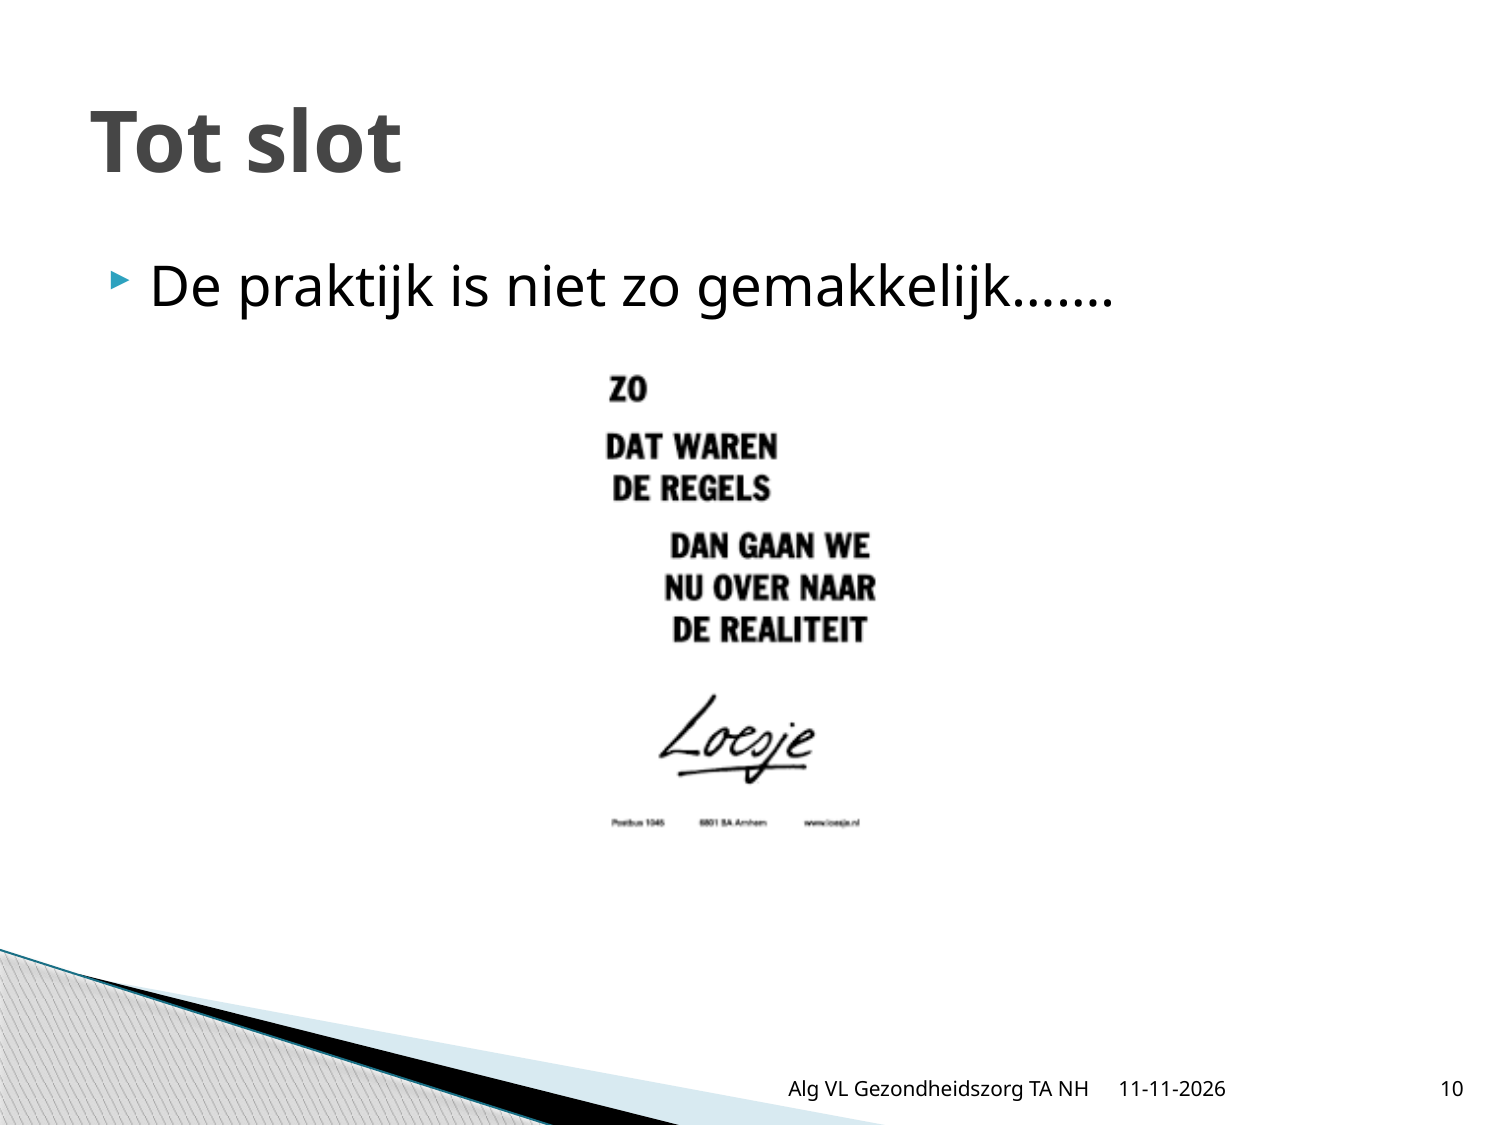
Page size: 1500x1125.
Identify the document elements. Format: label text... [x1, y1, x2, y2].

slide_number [1105, 1051, 1418, 1112]
picture [548, 325, 923, 849]
list De praktijk is niet zo gemakkelijk……. [75, 243, 1425, 986]
title Tot slot [75, 45, 1425, 233]
footer Alg VL Gezondheidszorg TA NH [718, 1051, 1105, 1112]
slide_number 10 [1418, 1051, 1479, 1112]
